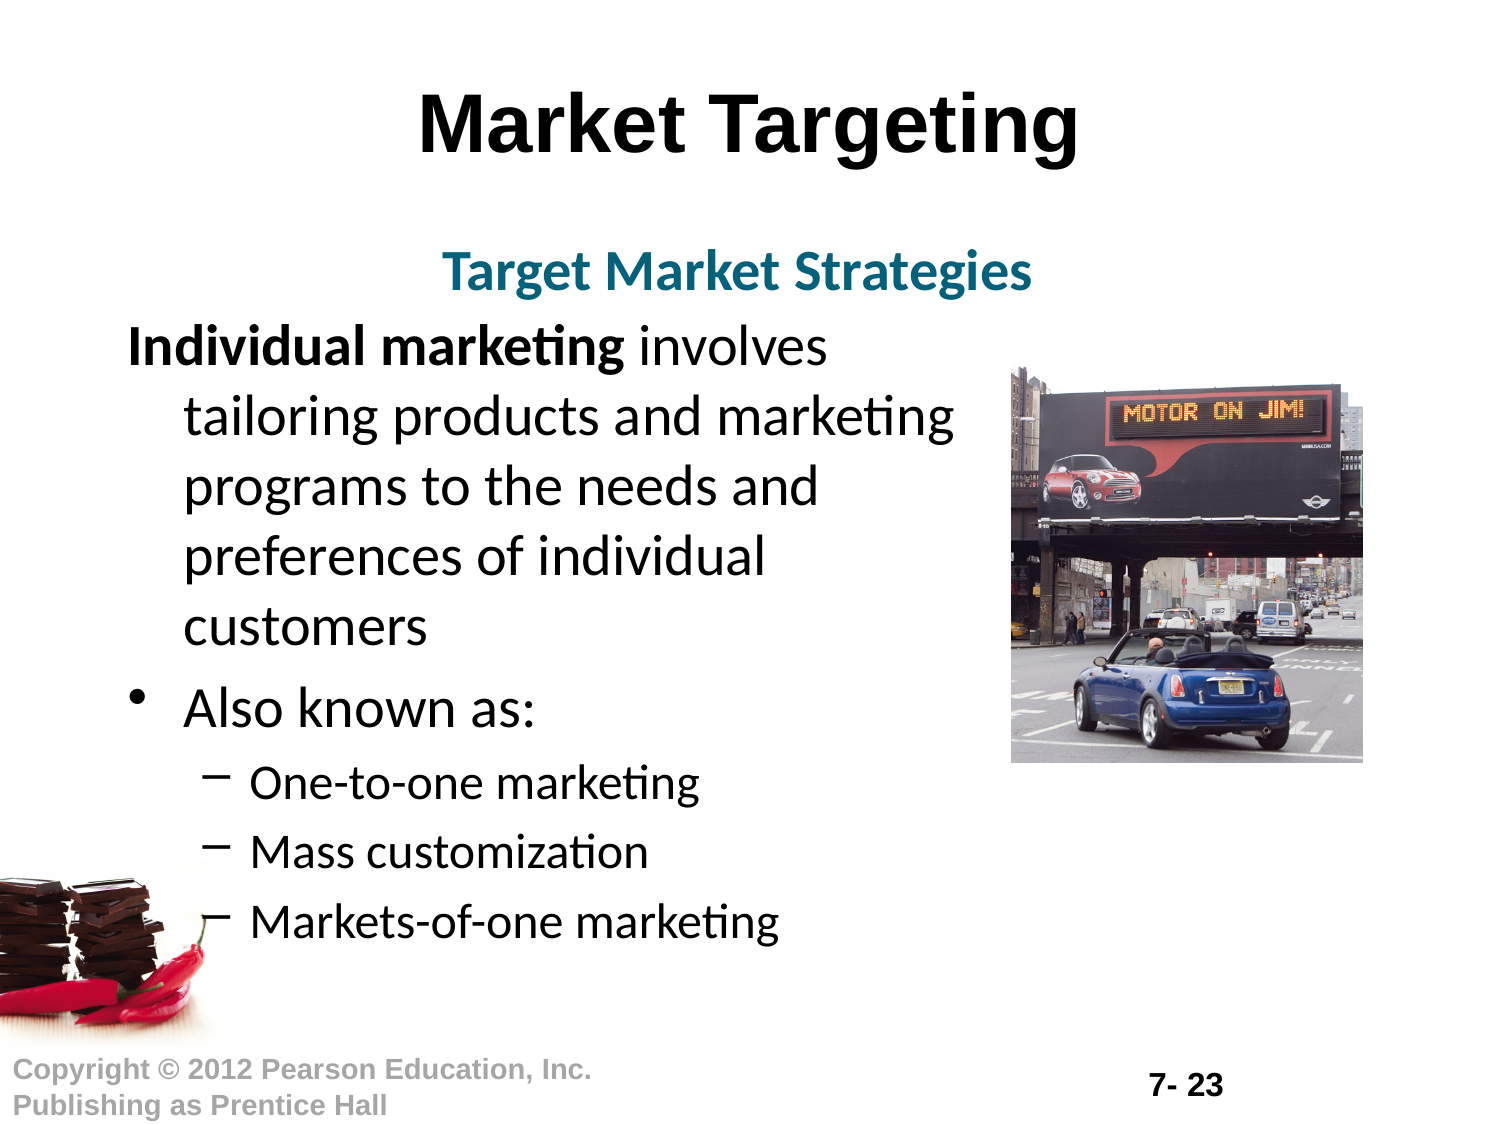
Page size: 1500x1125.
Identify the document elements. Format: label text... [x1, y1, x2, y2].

list Individual marketing involves tailoring products and marketing programs to the needs and preferences of individual customers Also known as: One-to-one marketing Mass customization Markets-of-one marketing [112, 299, 988, 988]
title Market Targeting [112, 37, 1388, 226]
picture [1011, 362, 1364, 763]
picture [0, 862, 225, 1050]
list Target Market Strategies [149, 224, 1326, 288]
